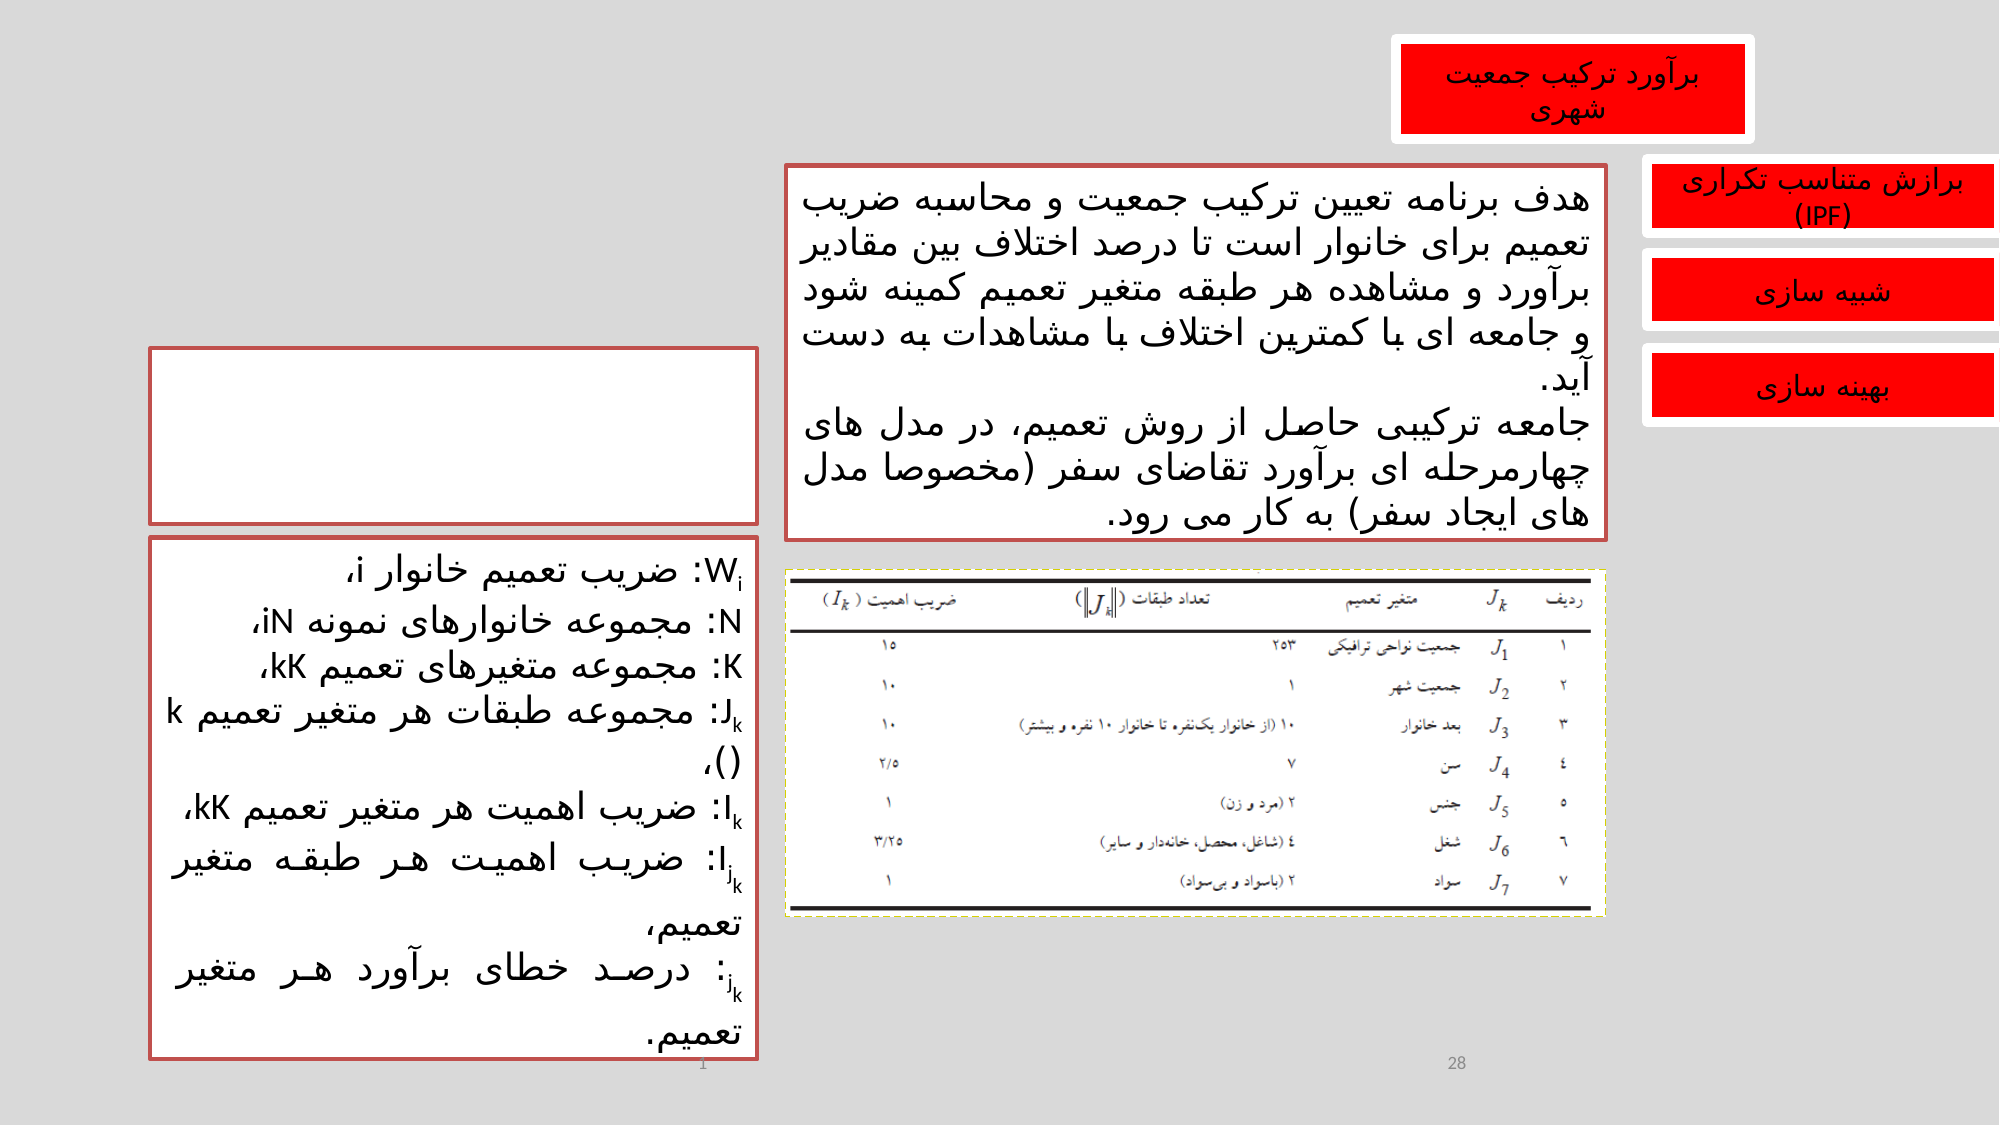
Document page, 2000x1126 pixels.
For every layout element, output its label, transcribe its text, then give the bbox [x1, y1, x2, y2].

text_box هدف برنامه تعیین ترکیب جمعیت و محاسبه ضریب تعمیم برای خانوار است تا درصد اختلاف بین مقادیر برآورد و مشاهده هر طبقه متغیر تعمیم کمینه شود و جامعه ای با کمترین اختلاف با مشاهدات به دست آید. جامعه ترکیبی حاصل از روش تعمیم، در مدل های چهارمرحله ای برآورد تقاضای سفر (مخصوصا مدل های ایجاد سفر) به کار می رود. [784, 163, 1608, 542]
text_box بهینه سازی [1645, 346, 2000, 424]
picture [785, 569, 1607, 917]
footer 1 [683, 1042, 1317, 1103]
text_box برازش متناسب تکراری (IPF) [1645, 157, 2000, 235]
text_box شبیه سازی [1645, 250, 2000, 328]
text_box برآورد ترکیب جمعیت شهری [1394, 37, 1752, 141]
slide_number 28 [1432, 1042, 1900, 1103]
